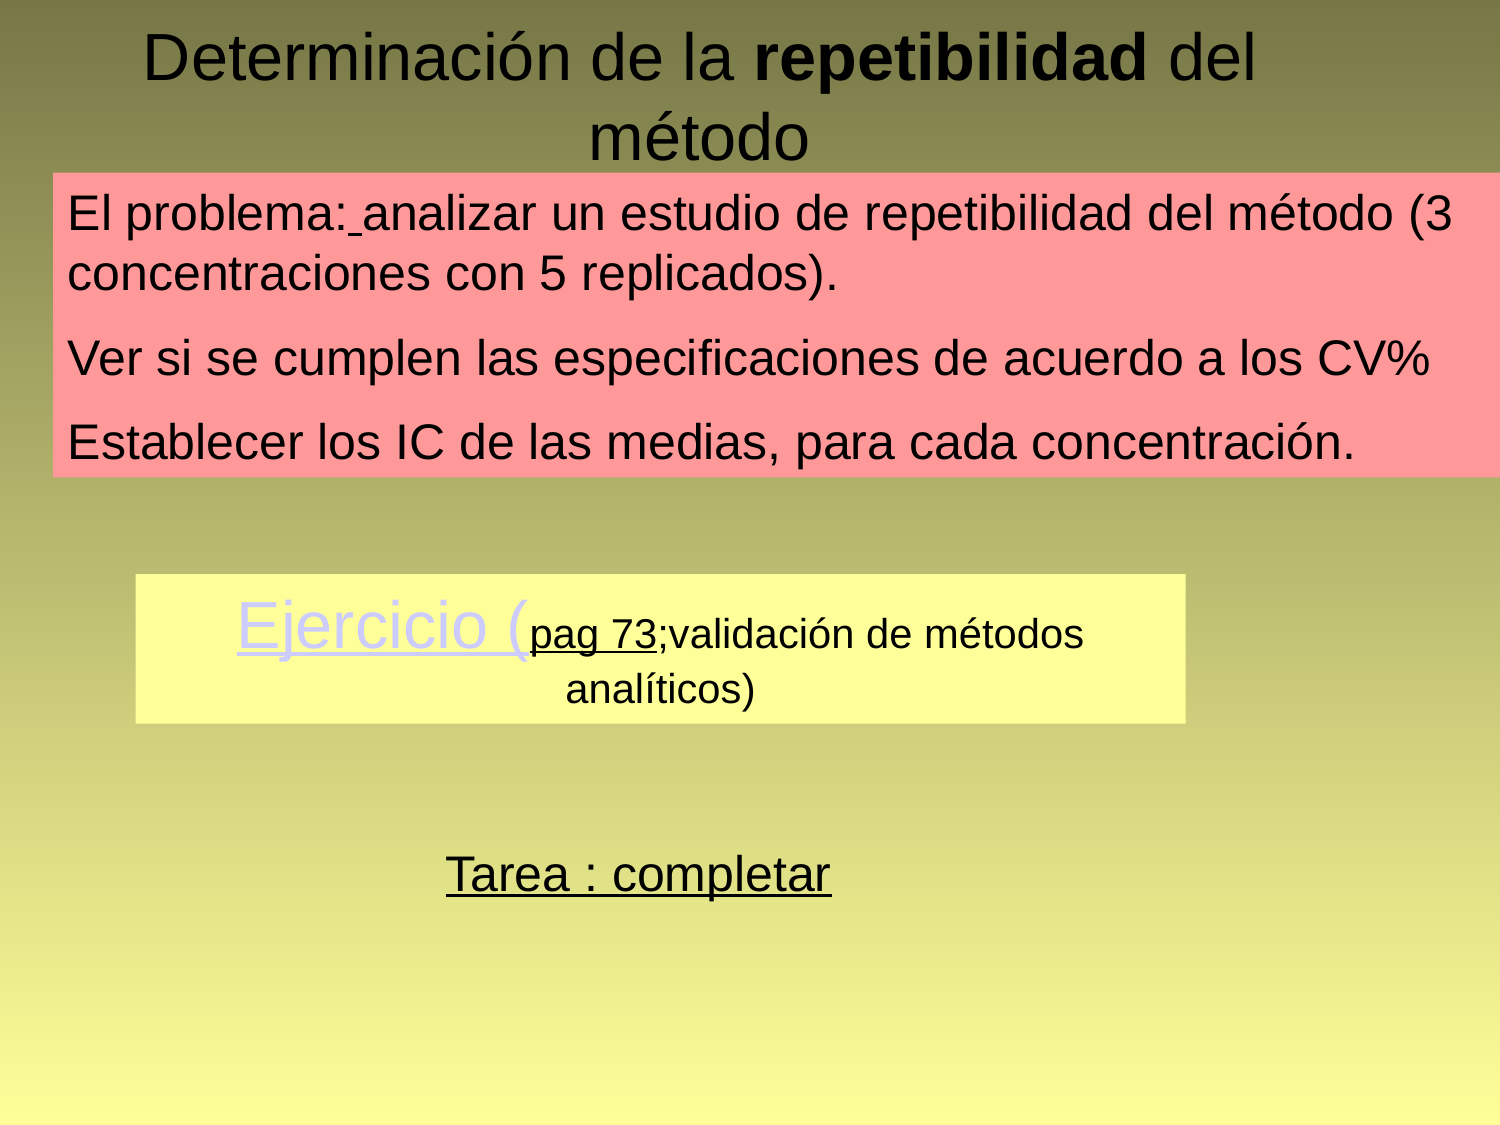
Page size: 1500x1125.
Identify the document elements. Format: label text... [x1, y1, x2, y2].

title Determinación de la repetibilidad del método [62, 0, 1338, 172]
text_box El problema: analizar un estudio de repetibilidad del método (3 concentraciones con 5 replicados). Ver si se cumplen las especificaciones de acuerdo a los CV% Establecer los IC de las medias, para cada concentración. [53, 172, 1500, 478]
subtitle Ejercicio (pag 73;validación de métodos analíticos) [135, 573, 1186, 724]
text_box Tarea : completar [430, 834, 1034, 909]
